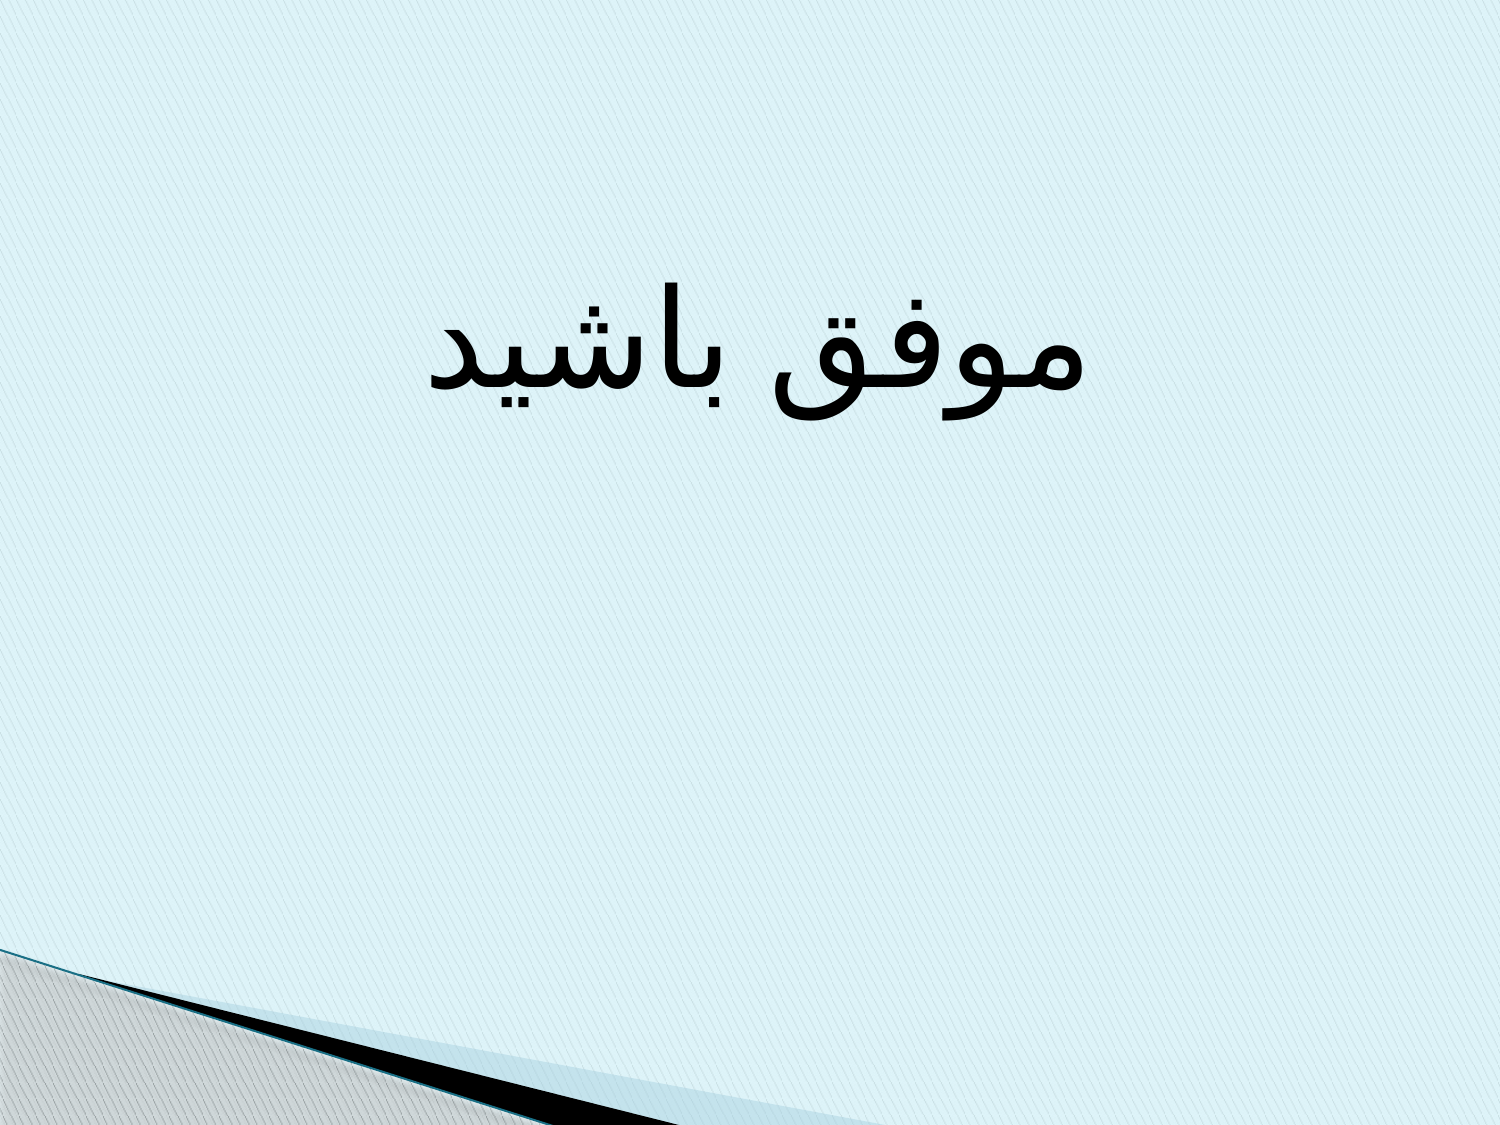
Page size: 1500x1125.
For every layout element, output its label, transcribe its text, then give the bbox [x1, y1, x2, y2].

list موفق باشید [75, 243, 1425, 986]
